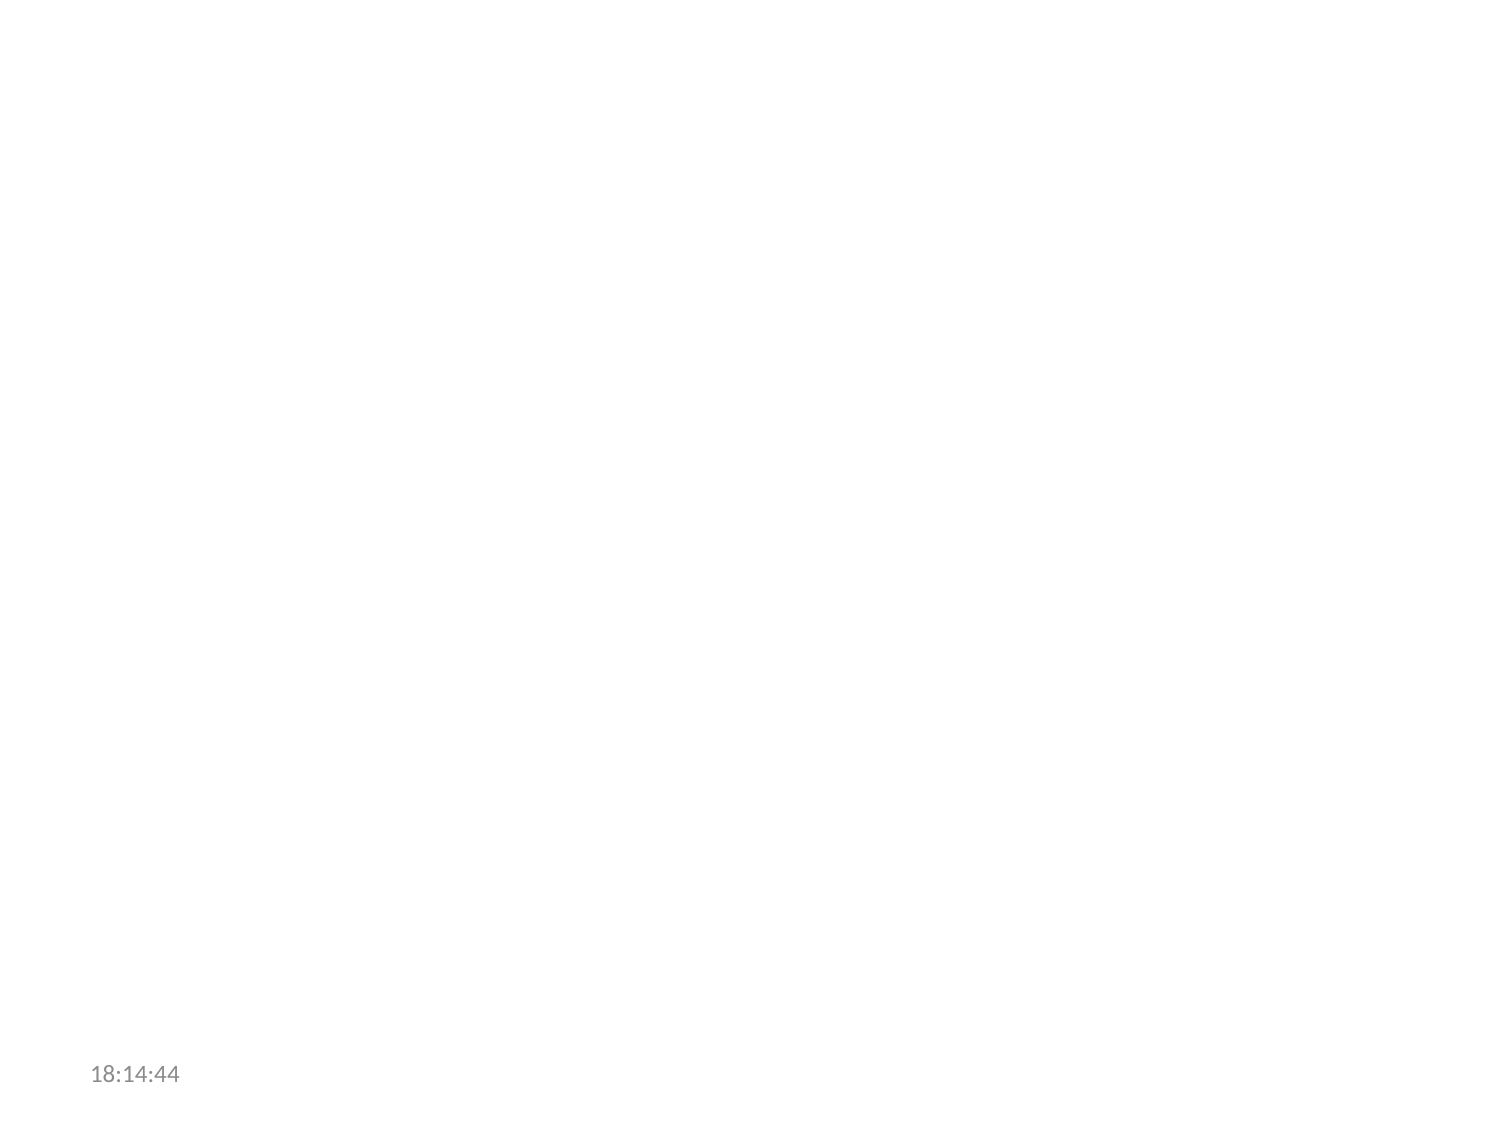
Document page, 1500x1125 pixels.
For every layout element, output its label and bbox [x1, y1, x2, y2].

slide_number [75, 1042, 425, 1103]
